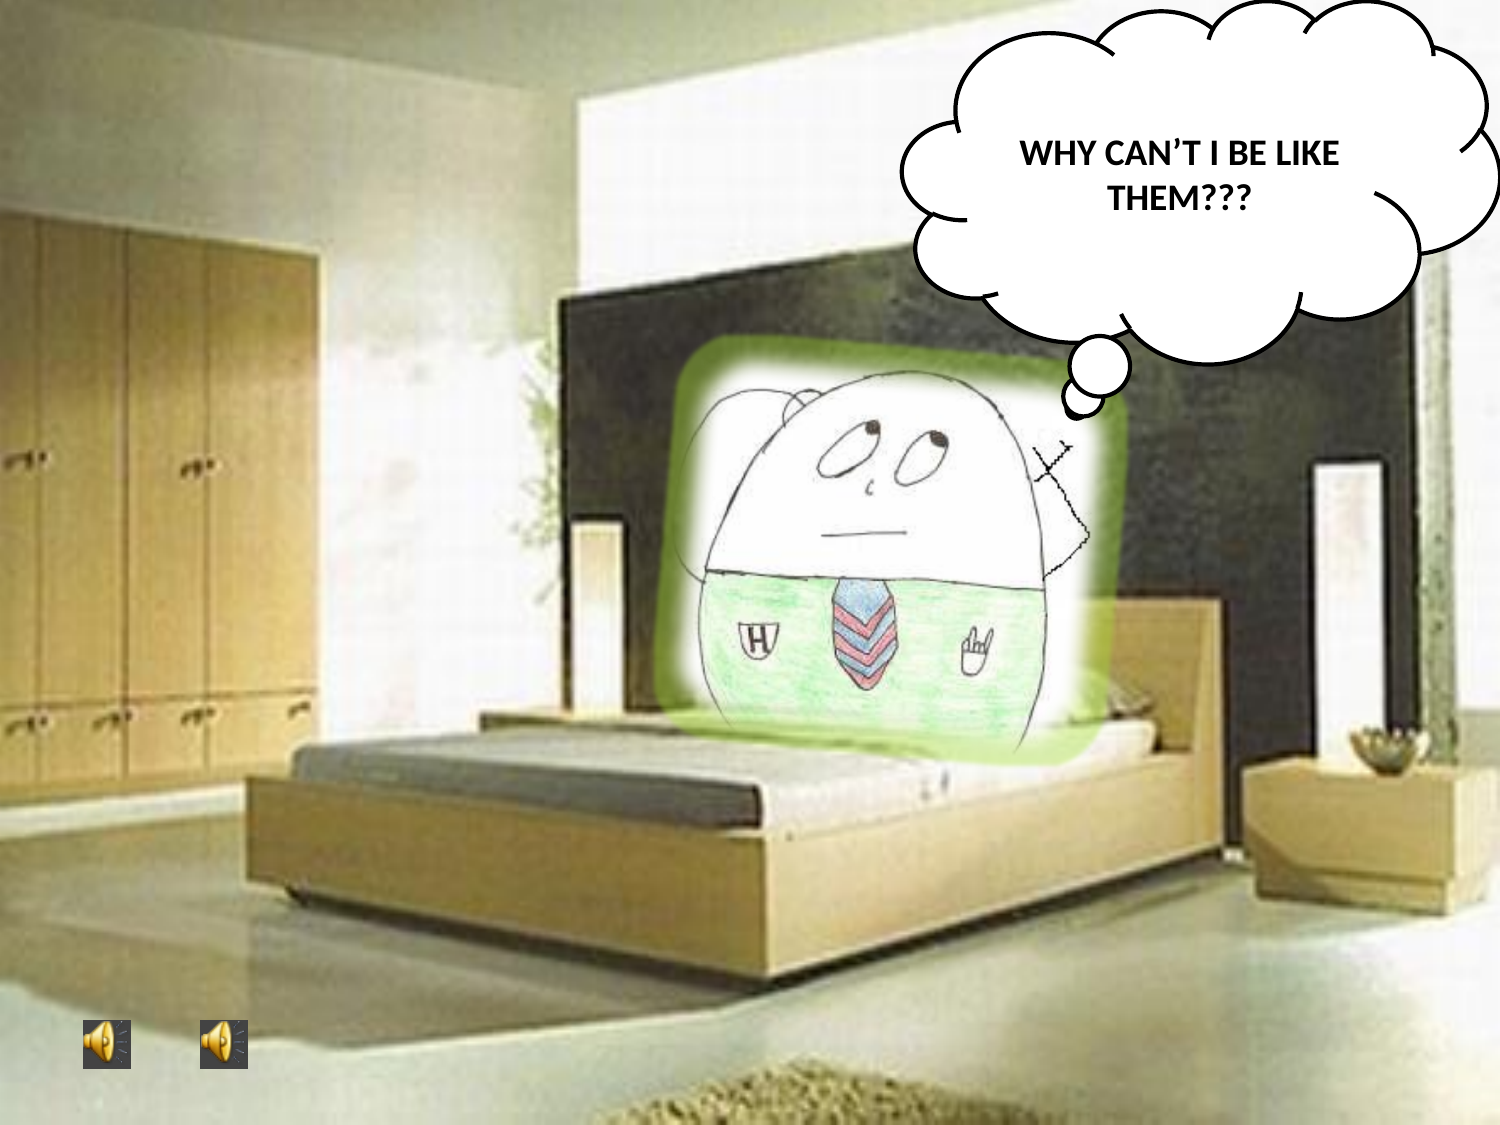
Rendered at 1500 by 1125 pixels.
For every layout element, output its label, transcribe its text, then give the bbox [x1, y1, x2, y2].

picture [1384, 0, 1500, 156]
picture [0, 0, 1500, 1125]
text_box Why can’t I be like them??? [899, 0, 1500, 393]
picture [1284, 0, 1348, 17]
